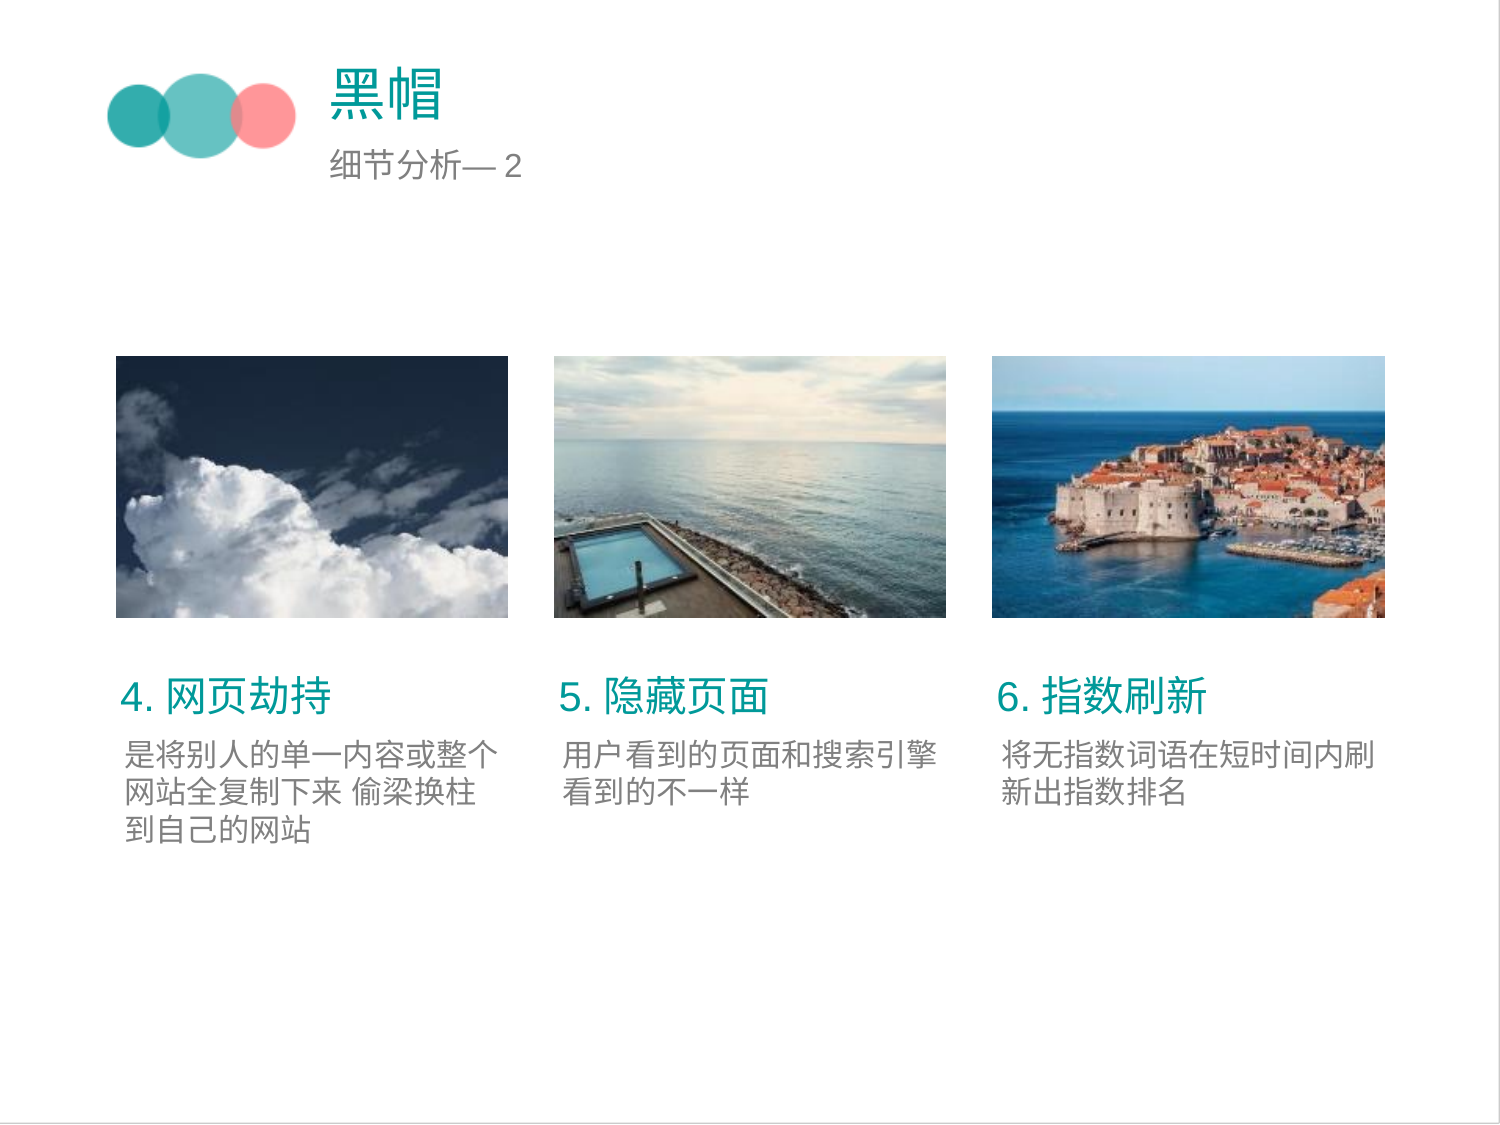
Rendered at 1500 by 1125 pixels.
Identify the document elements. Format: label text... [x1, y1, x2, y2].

text_box 5.隐藏页面 [550, 662, 778, 728]
picture [0, 0, 1500, 1125]
text_box 4.网页劫持 [112, 662, 340, 728]
text_box 6.指数刷新 [988, 662, 1216, 728]
title 黑帽 [320, 43, 1426, 142]
text_box 是将别人的单一内容或整个网站全复制下来 偷梁换柱到自己的网站 [116, 727, 508, 856]
text_box 将无指数词语在短时间内刷新出指数排名 [993, 727, 1385, 818]
list 细节分析—2 [321, 136, 1426, 198]
text_box 用户看到的页面和搜索引擎看到的不一样 [555, 727, 947, 818]
